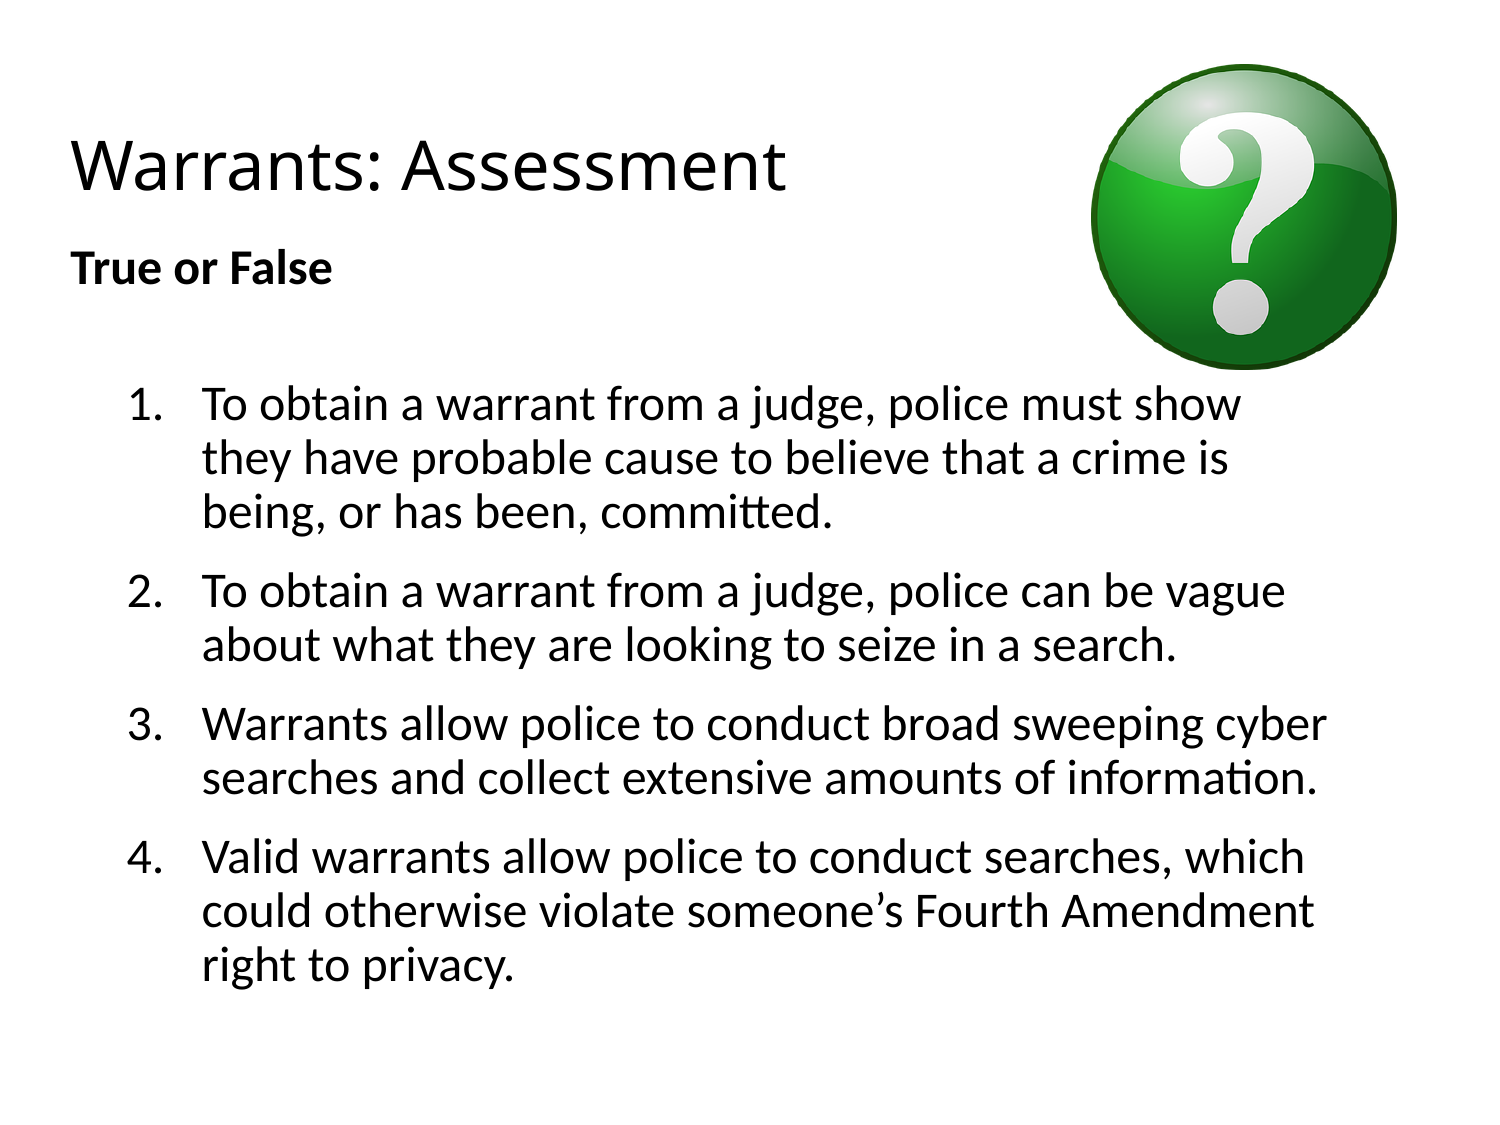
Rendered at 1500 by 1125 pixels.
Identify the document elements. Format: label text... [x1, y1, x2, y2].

picture [1091, 64, 1397, 371]
title Warrants: Assessment [55, 59, 1398, 278]
list True or False To obtain a warrant from a judge, police must show they have probable cause to believe that a crime is being, or has been, committed. To obtain a warrant from a judge, police can be vague about what they are looking to seize in a search. Warrants allow police to conduct broad sweeping cyber searches and collect extensive amounts of information. Valid warrants allow police to conduct searches, which could otherwise violate someone’s Fourth Amendment right to privacy. [55, 233, 1350, 948]
